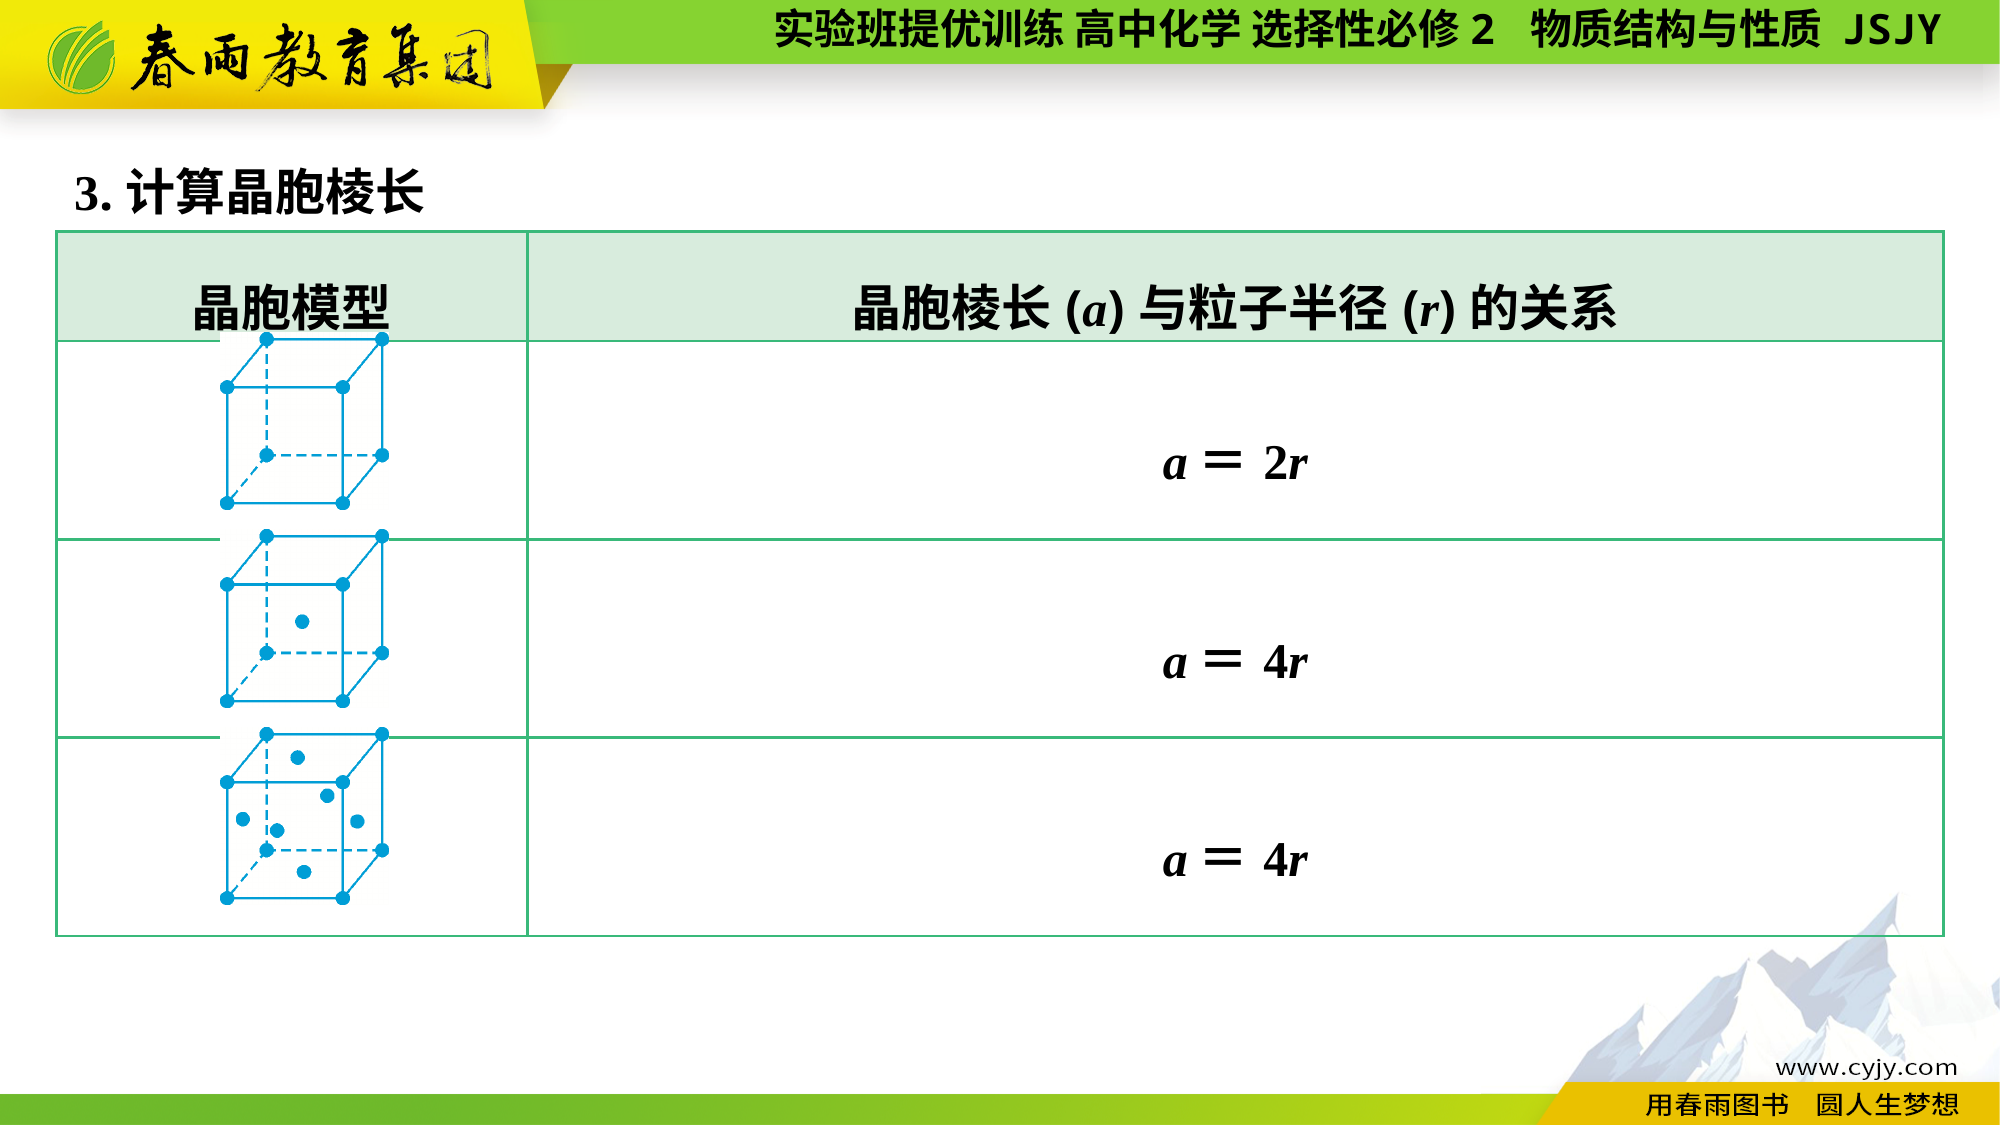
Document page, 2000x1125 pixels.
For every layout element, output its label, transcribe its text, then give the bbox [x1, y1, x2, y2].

list 3.计算晶胞棱长 [59, 122, 1944, 217]
picture [0, 0, 2000, 1125]
